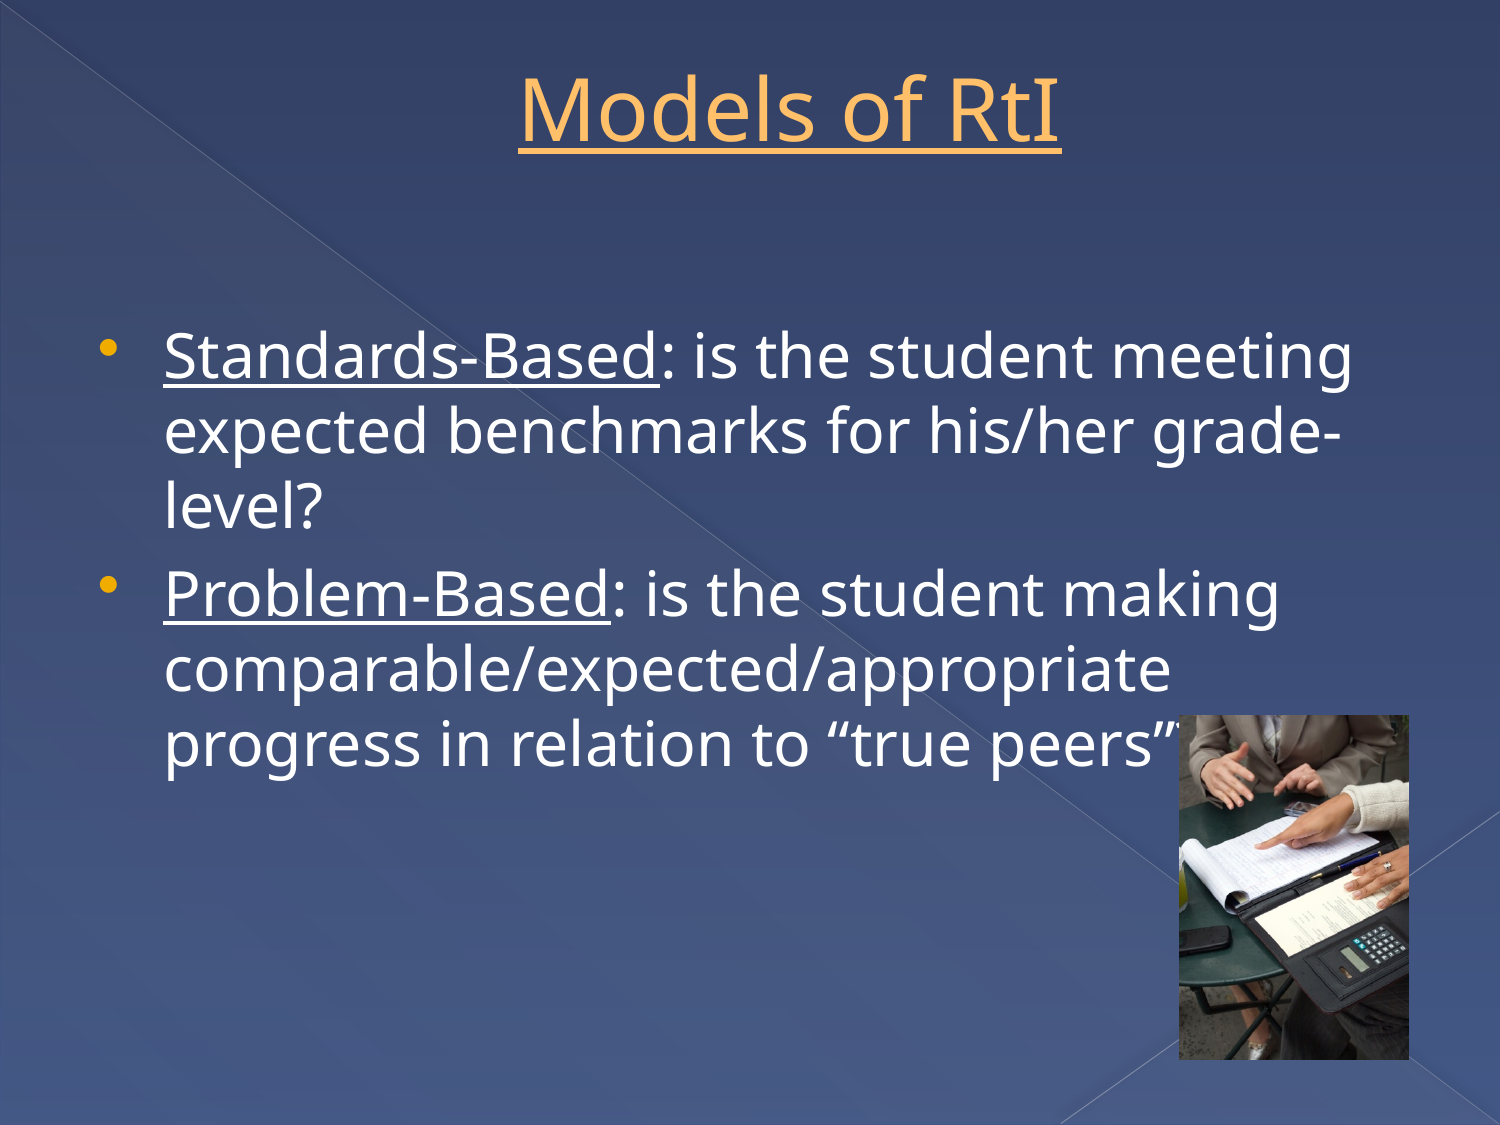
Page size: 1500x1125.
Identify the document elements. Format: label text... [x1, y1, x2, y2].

title Models of RtI [75, 43, 1425, 274]
list Standards-Based: is the student meeting expected benchmarks for his/her grade-level? Problem-Based: is the student making comparable/expected/appropriate progress in relation to “true peers”? [75, 308, 1425, 1059]
picture [1178, 715, 1409, 1060]
